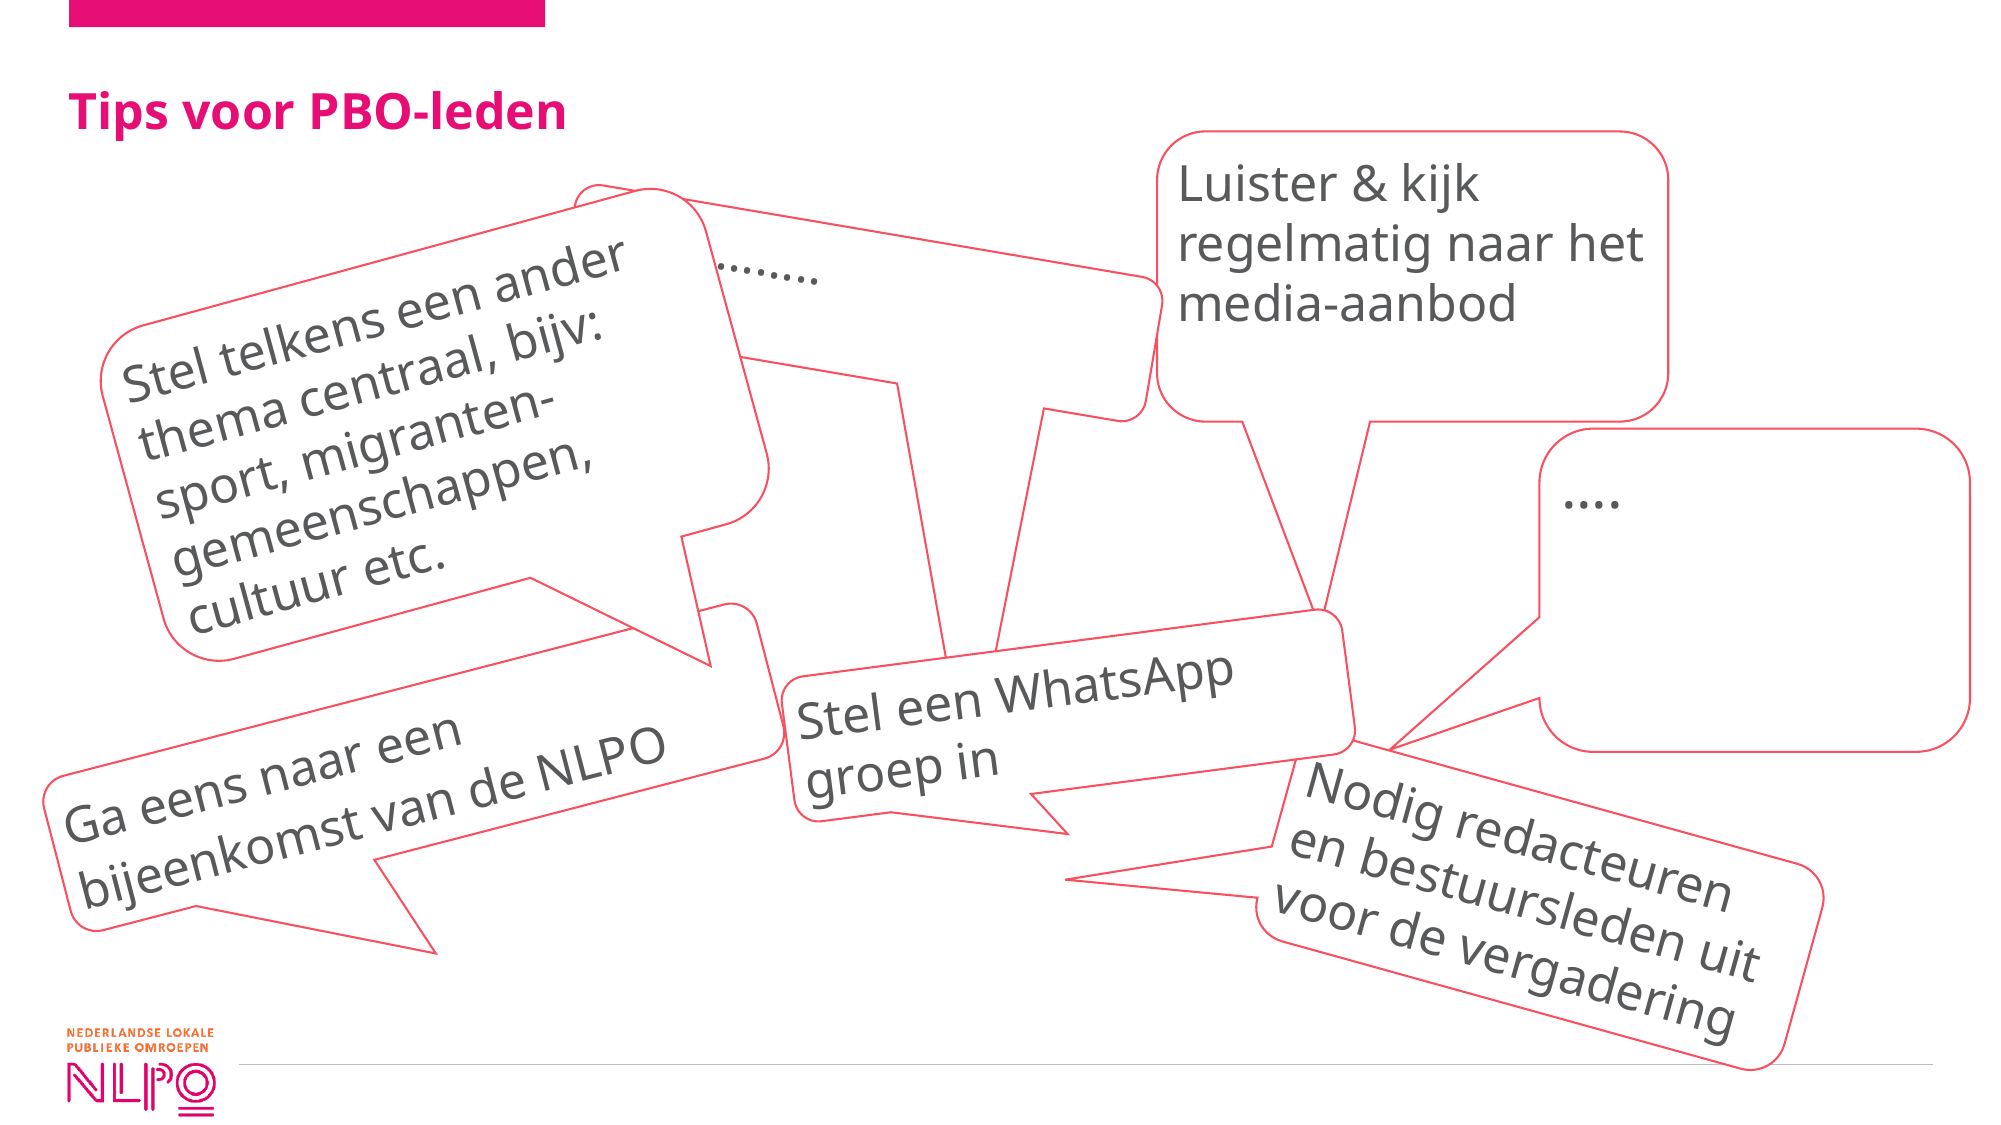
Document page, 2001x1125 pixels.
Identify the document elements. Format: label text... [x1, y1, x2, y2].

title Tips voor PBO-leden [68, 59, 1934, 141]
text_box Stel telkens een ander thema centraal, bijv: sport, migranten-gemeenschappen, cultuur etc. [100, 188, 769, 667]
text_box .................. [685, 199, 1163, 657]
text_box [1028, 341, 1269, 494]
text_box Ga eens naar een bijeenkomst van de NLPO [43, 603, 785, 954]
text_box [741, 358, 916, 494]
text_box .... [1389, 428, 1971, 752]
text_box [245, 222, 517, 297]
text_box Stel een WhatsApp groep in [781, 609, 1356, 835]
text_box .................. [574, 185, 634, 207]
text_box Nodig redacteuren en bestuursleden uit voor de vergadering [1065, 740, 1824, 1071]
text_box Luister & kijk regelmatig naar het media-aanbod [1157, 131, 1669, 610]
picture [67, 1028, 216, 1118]
text_box [1353, 222, 1755, 494]
text_box [825, 222, 1157, 284]
